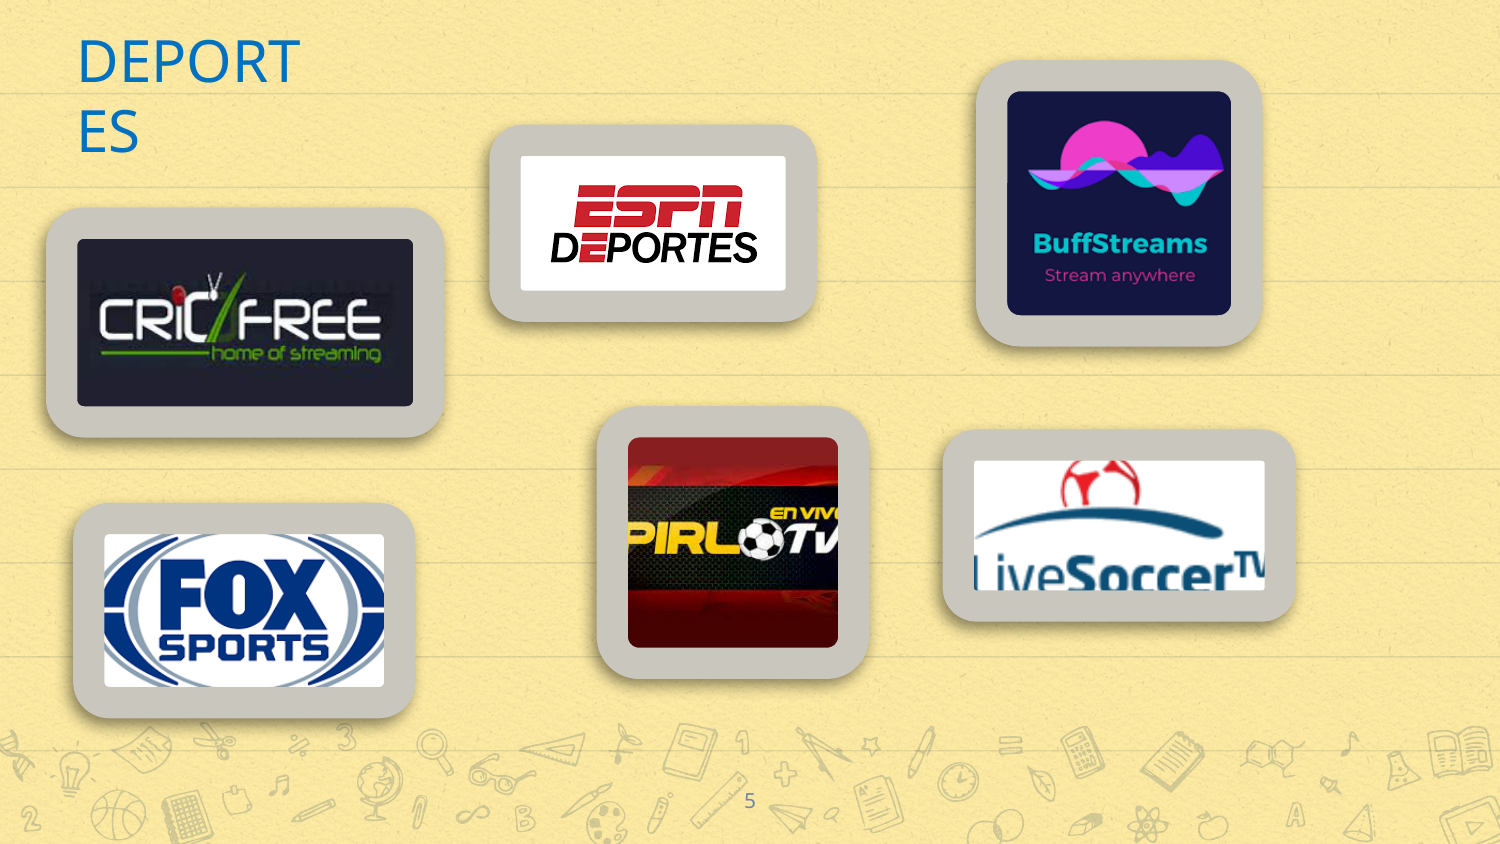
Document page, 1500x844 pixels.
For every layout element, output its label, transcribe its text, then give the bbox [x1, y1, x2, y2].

text_box DEPORTES [61, 16, 332, 172]
picture [0, 0, 1500, 844]
slide_number 5 [705, 779, 795, 825]
